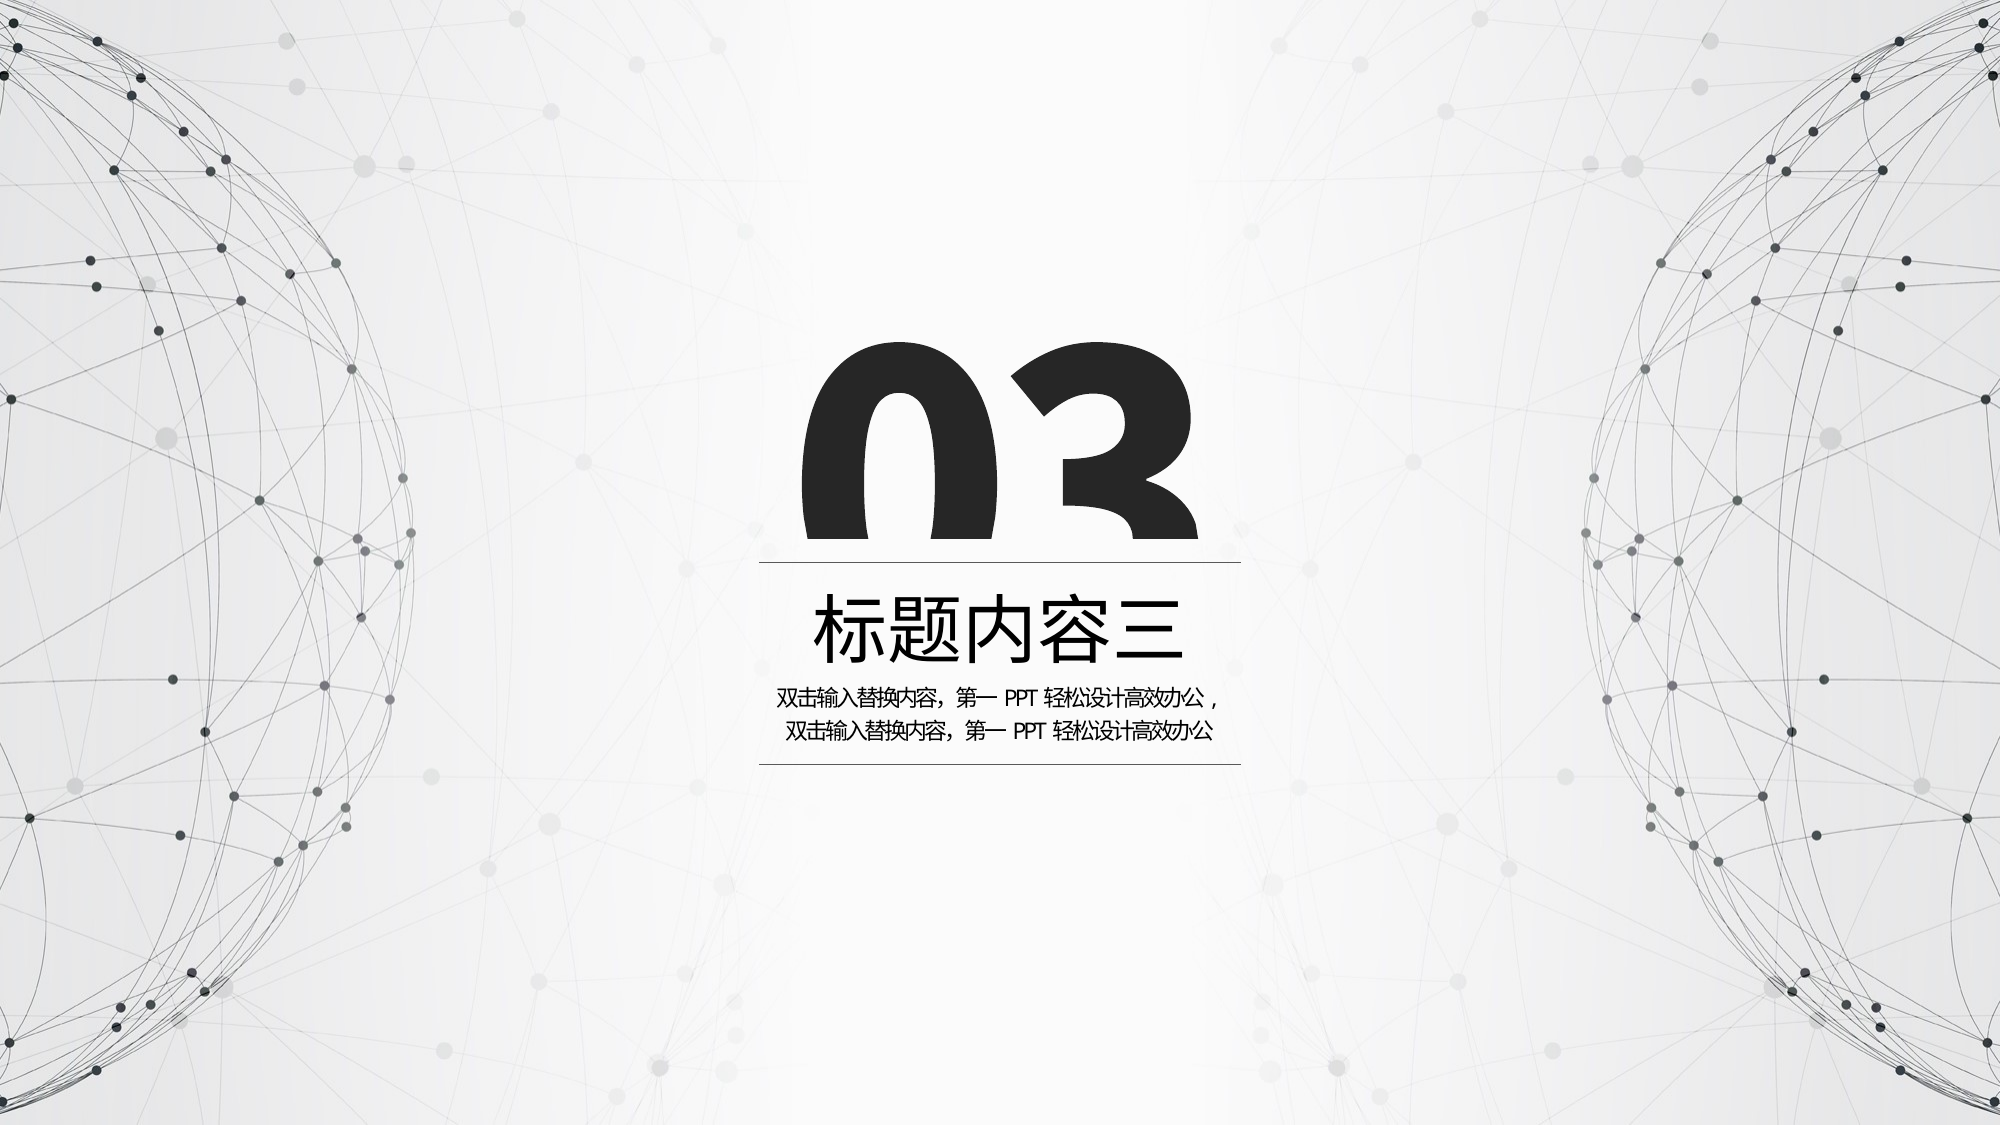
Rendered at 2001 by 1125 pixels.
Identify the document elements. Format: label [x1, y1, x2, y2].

text_box [801, 342, 1199, 539]
picture [0, 0, 2000, 1125]
text_box [756, 562, 1243, 786]
